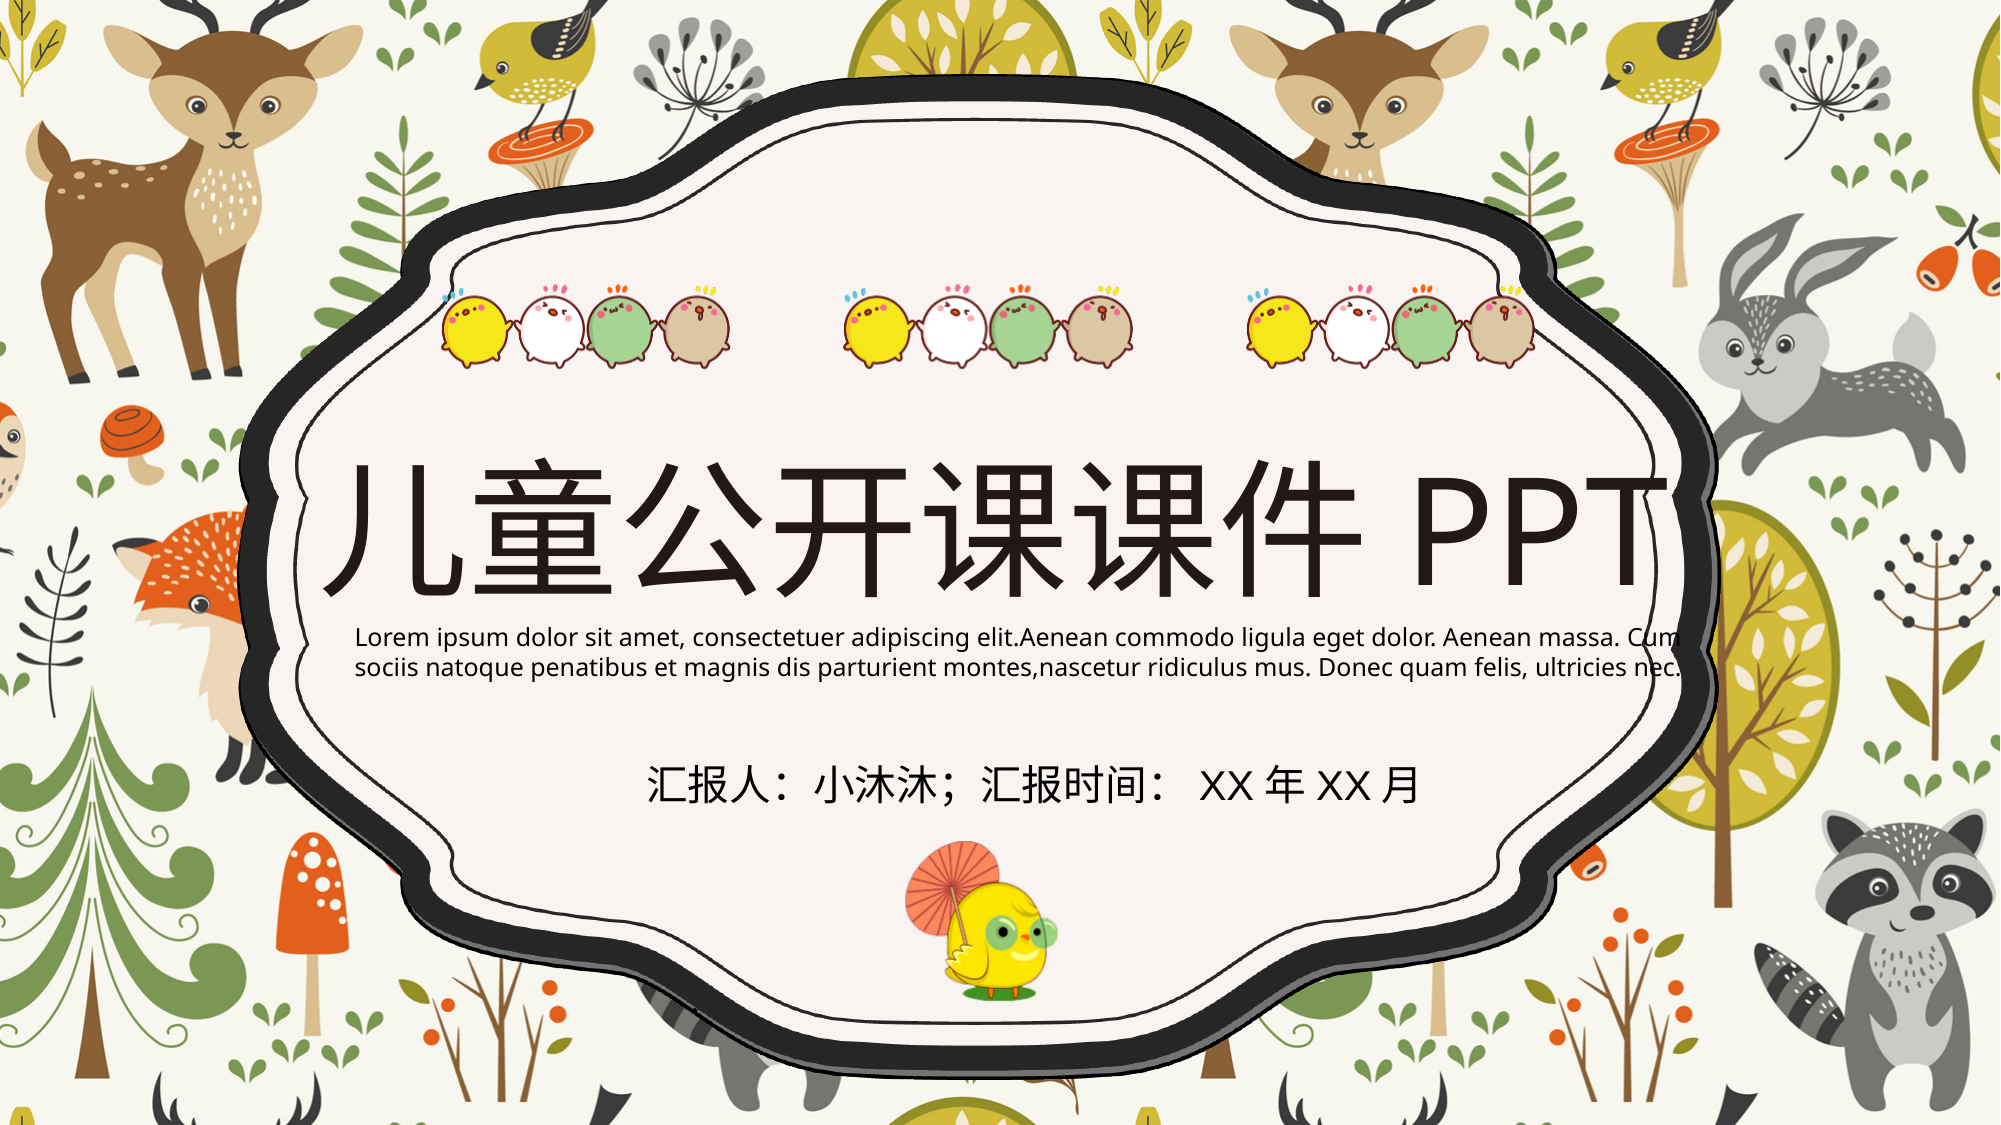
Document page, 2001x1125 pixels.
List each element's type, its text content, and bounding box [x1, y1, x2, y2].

picture [0, 0, 2000, 1125]
text_box 汇报人：小沐沐；汇报时间：XX年XX月 [631, 741, 1438, 816]
text_box Lorem ipsum dolor sit amet, consectetuer adipiscing elit.Aenean commodo ligula eget dolor. Aenean massa. Cum sociis natoque penatibus et magnis dis parturient montes,nascetur ridiculus mus. Donec quam felis, ultricies nec. [322, 613, 1716, 689]
text_box 儿童公开课课件PPT [303, 391, 1684, 623]
